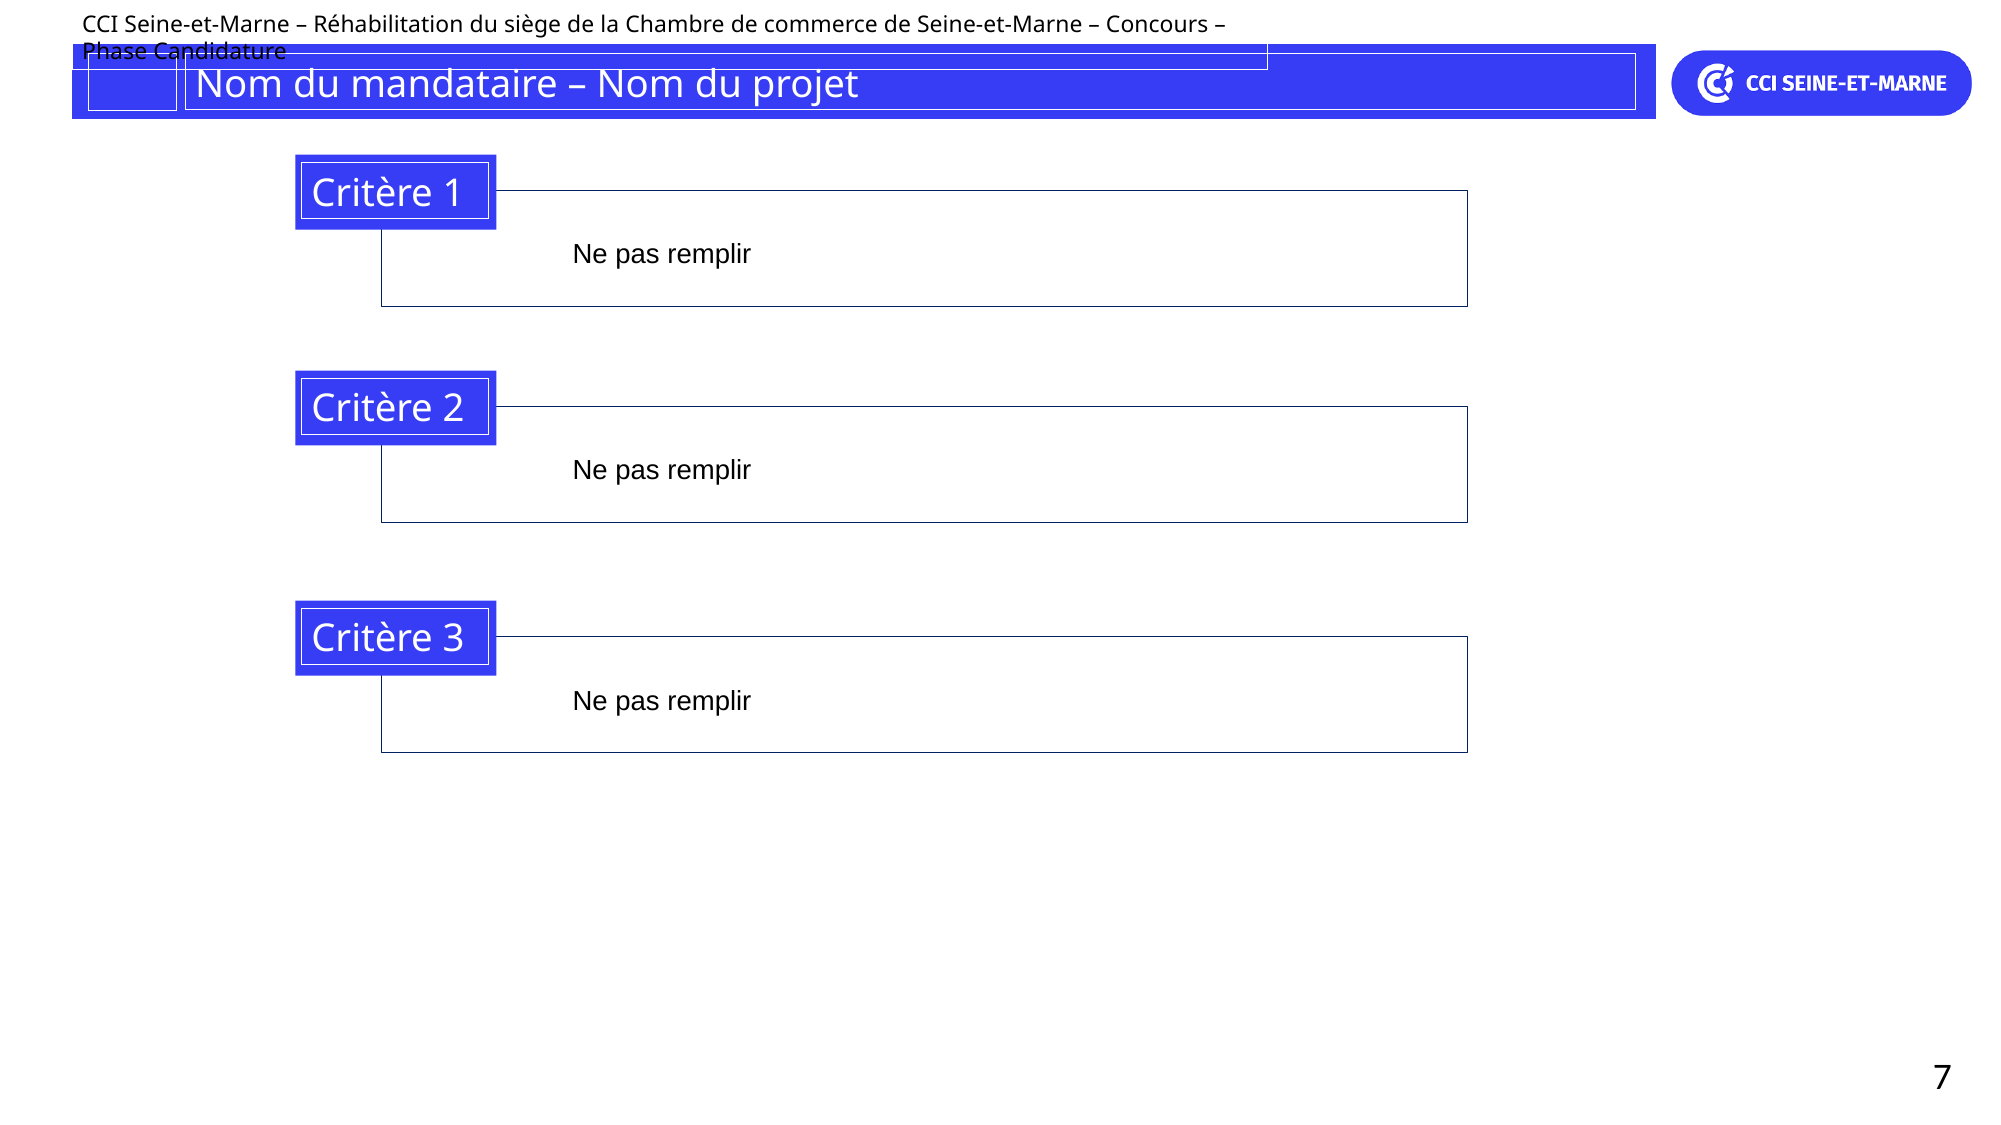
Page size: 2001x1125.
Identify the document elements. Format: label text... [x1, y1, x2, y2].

text_box CCI Seine-et-Marne – Réhabilitation du siège de la Chambre de commerce de Seine-et-Marne – Concours – Phase Candidature [72, 4, 1268, 70]
text_box Critère 3 [301, 608, 489, 665]
text_box Ne pas remplir [567, 447, 757, 491]
text_box [294, 154, 497, 231]
text_box Critère 2 [301, 378, 489, 435]
text_box 7 [1918, 1044, 1964, 1105]
text_box Ne pas remplir [567, 231, 757, 275]
text_box [380, 635, 1468, 753]
text_box [71, 43, 1657, 120]
text_box Critère 1 [301, 162, 489, 219]
text_box [294, 369, 497, 446]
text_box Ne pas remplir [567, 677, 757, 721]
text_box [88, 70, 177, 111]
text_box [380, 189, 1468, 307]
text_box [380, 405, 1468, 523]
picture [1671, 50, 1972, 116]
text_box Nom du mandataire – Nom du projet [185, 53, 1636, 110]
text_box [294, 600, 497, 677]
